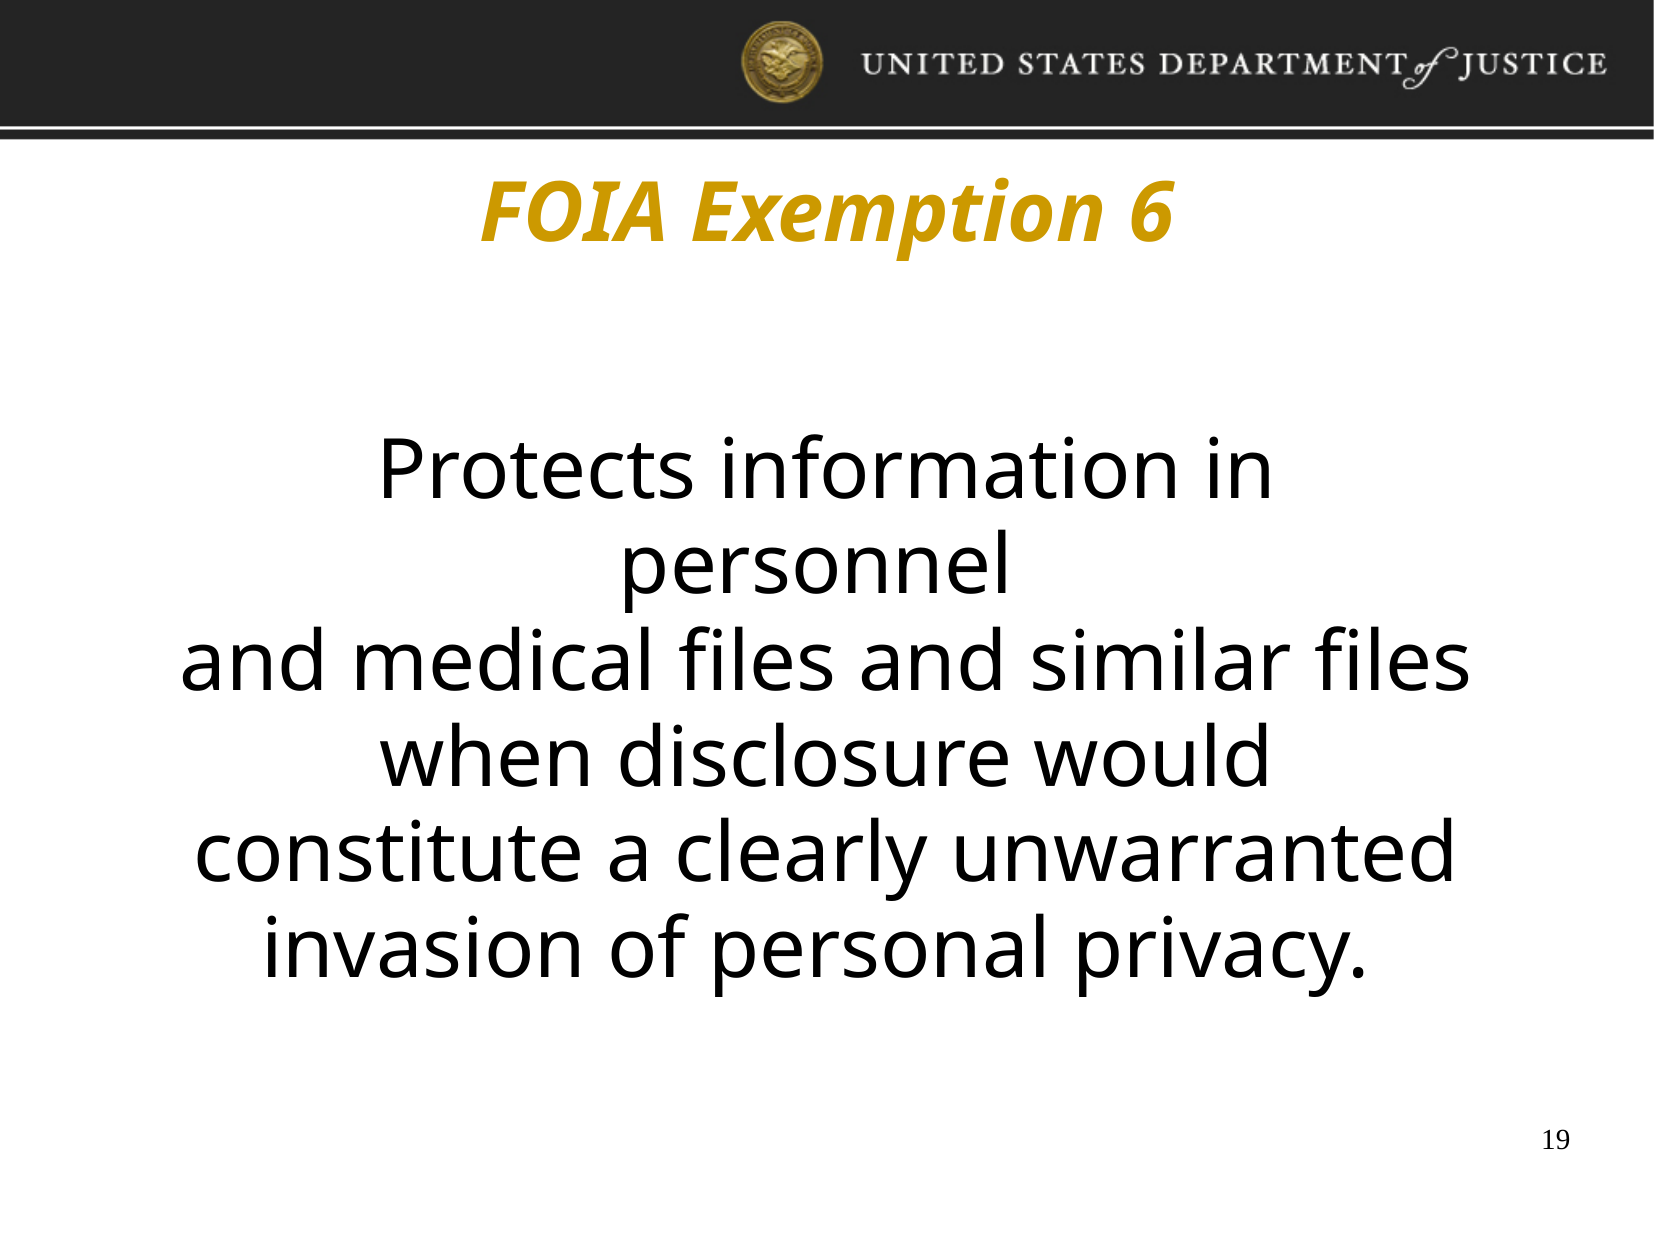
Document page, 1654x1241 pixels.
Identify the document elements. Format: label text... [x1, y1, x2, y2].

slide_number 19 [1185, 1122, 1571, 1208]
text_box Protects information in personnel and medical files and similar files when disclosure would constitute a clearly unwarranted invasion of personal privacy. [162, 312, 1491, 1007]
text_box FOIA Exemption 6 [33, 157, 1621, 269]
picture [0, 0, 1654, 1236]
